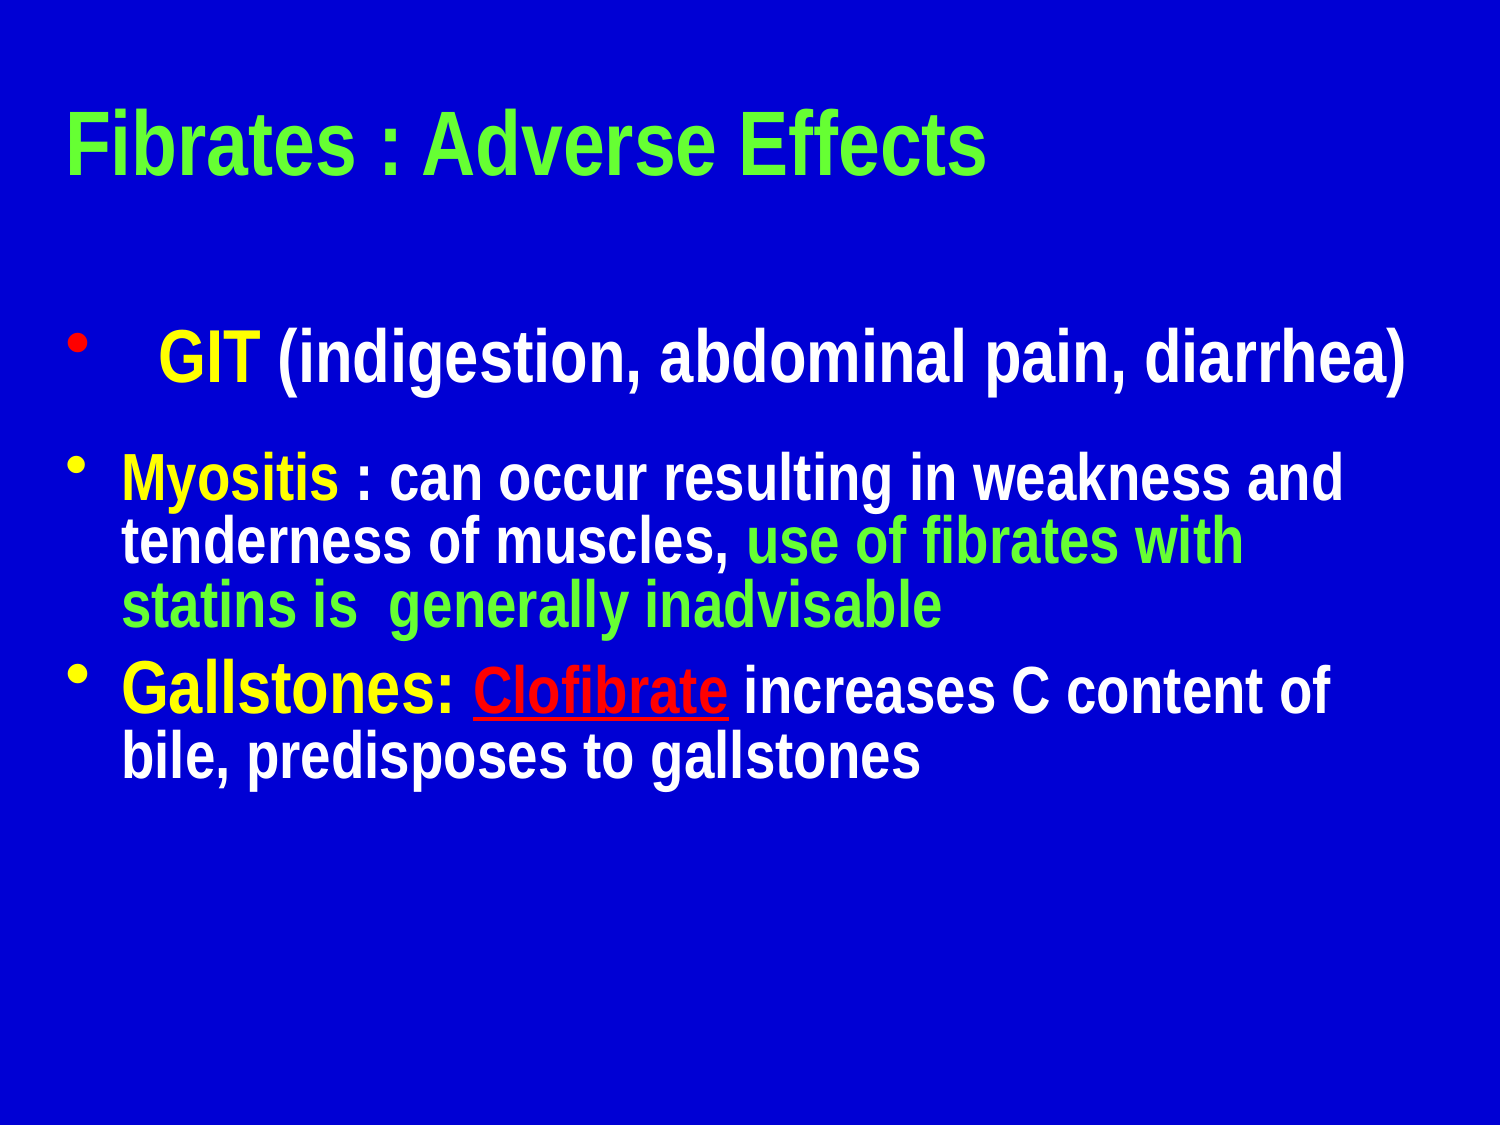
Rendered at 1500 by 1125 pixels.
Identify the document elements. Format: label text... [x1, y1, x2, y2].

title Fibrates : Adverse Effects [49, 45, 1426, 233]
list GIT (indigestion, abdominal pain, diarrhea) Myositis : can occur resulting in weakness and tenderness of muscles, use of fibrates with statins is generally inadvisable Gallstones: Clofibrate increases C content of bile, predisposes to gallstones [49, 262, 1426, 1063]
